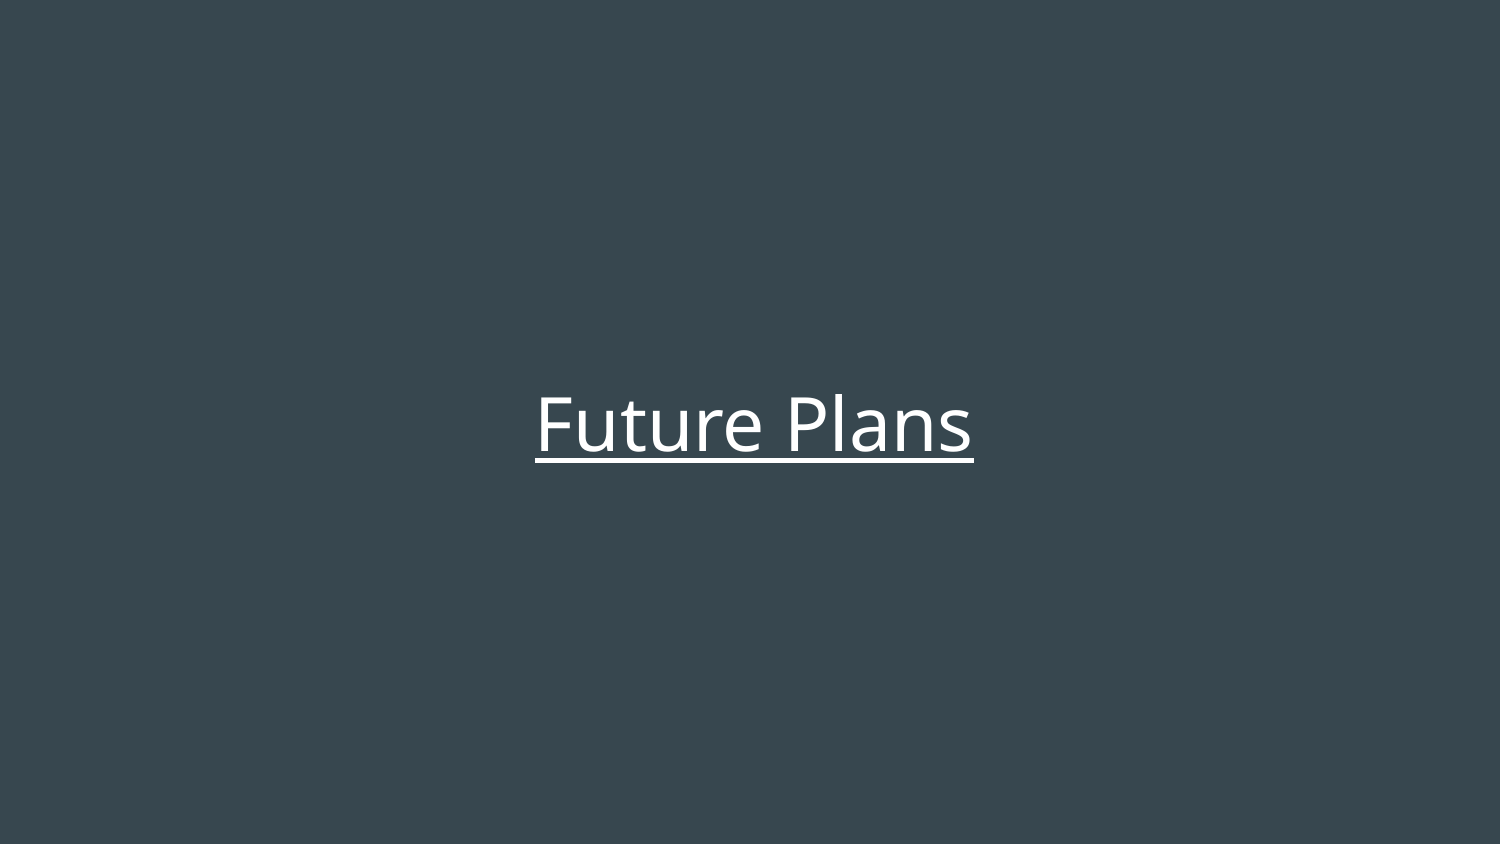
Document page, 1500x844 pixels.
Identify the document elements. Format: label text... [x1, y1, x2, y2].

title Future Plans [110, 351, 1399, 493]
